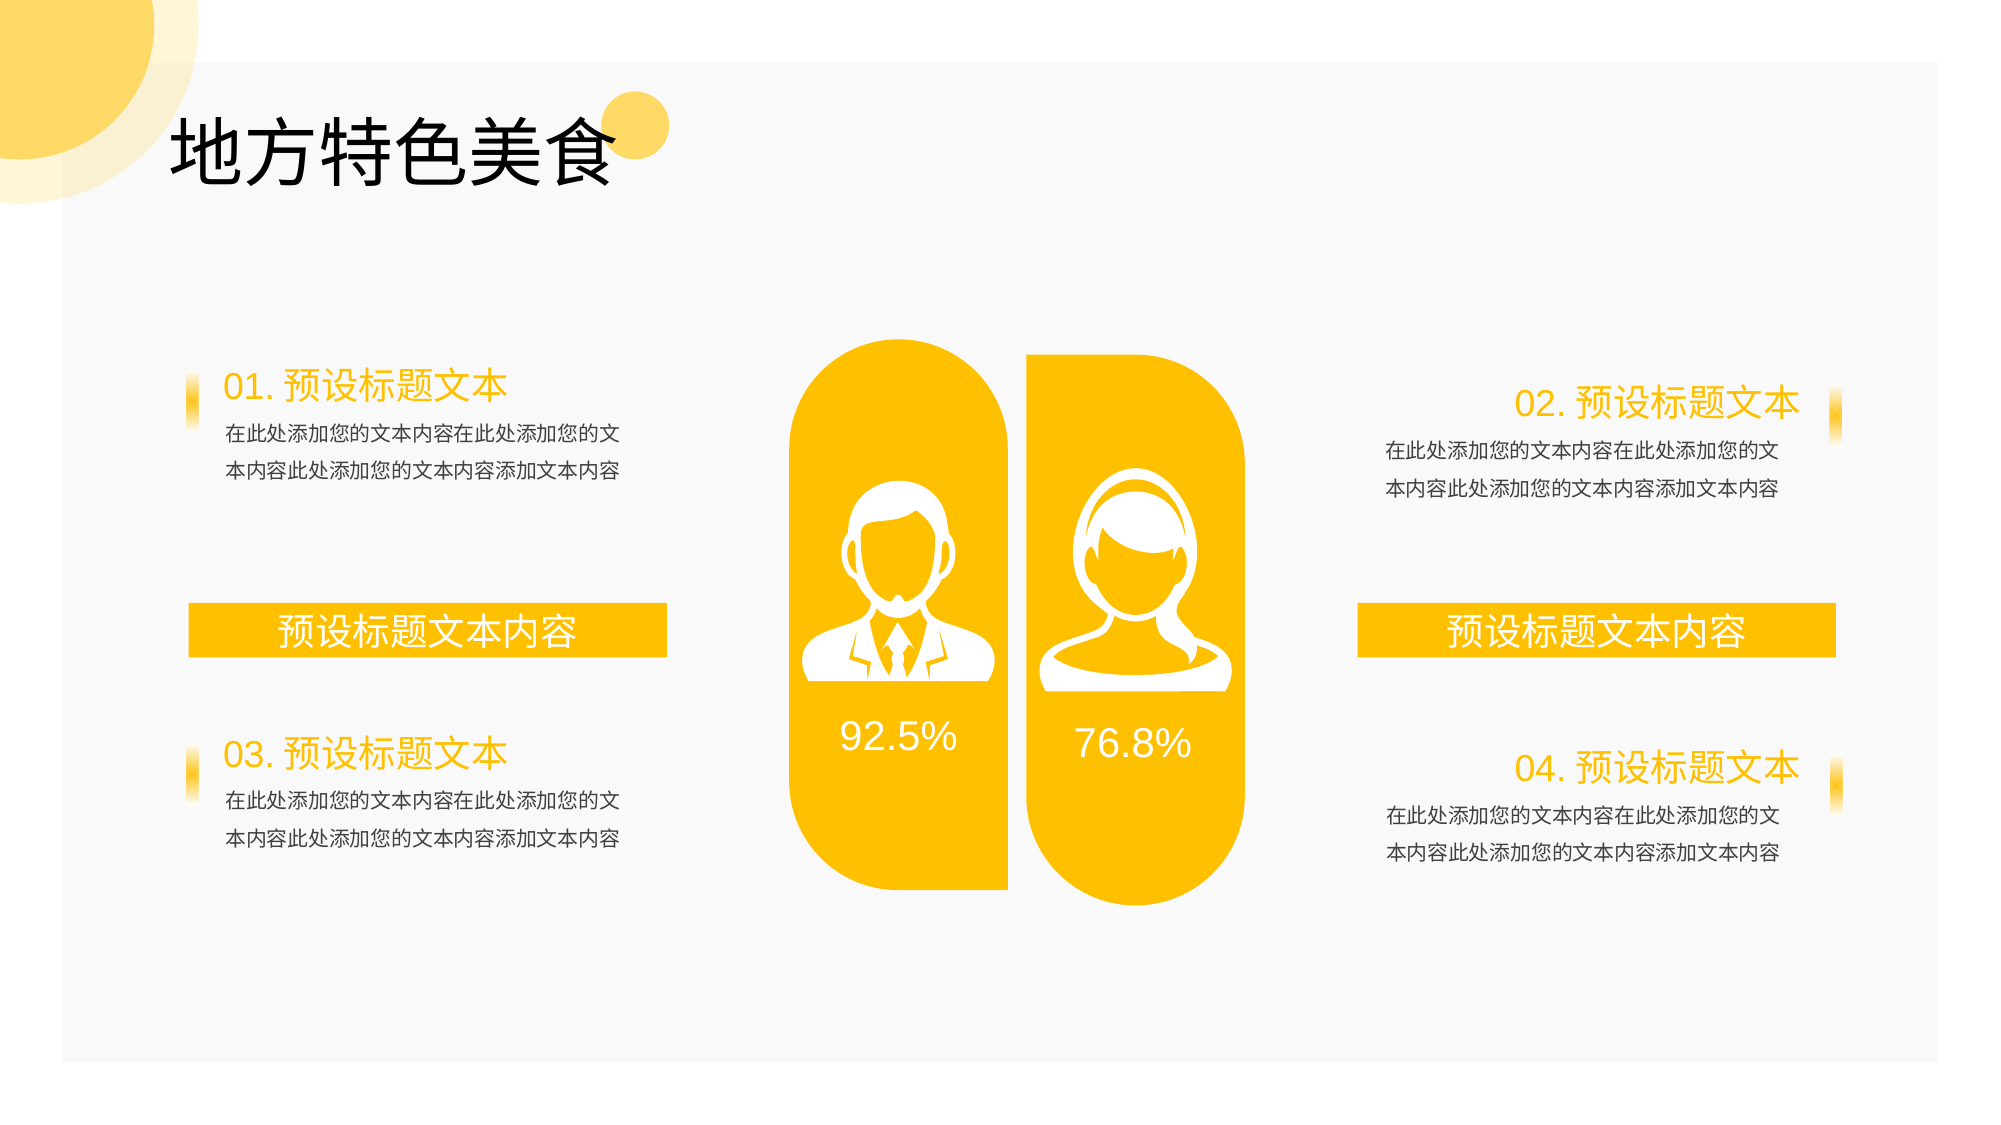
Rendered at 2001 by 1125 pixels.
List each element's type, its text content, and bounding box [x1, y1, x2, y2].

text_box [1370, 372, 1843, 505]
text_box 预设标题文本内容 [187, 602, 668, 658]
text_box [789, 339, 1245, 906]
text_box 预设标题文本内容 [1357, 602, 1837, 658]
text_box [186, 722, 645, 855]
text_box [186, 354, 645, 488]
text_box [1371, 736, 1843, 869]
